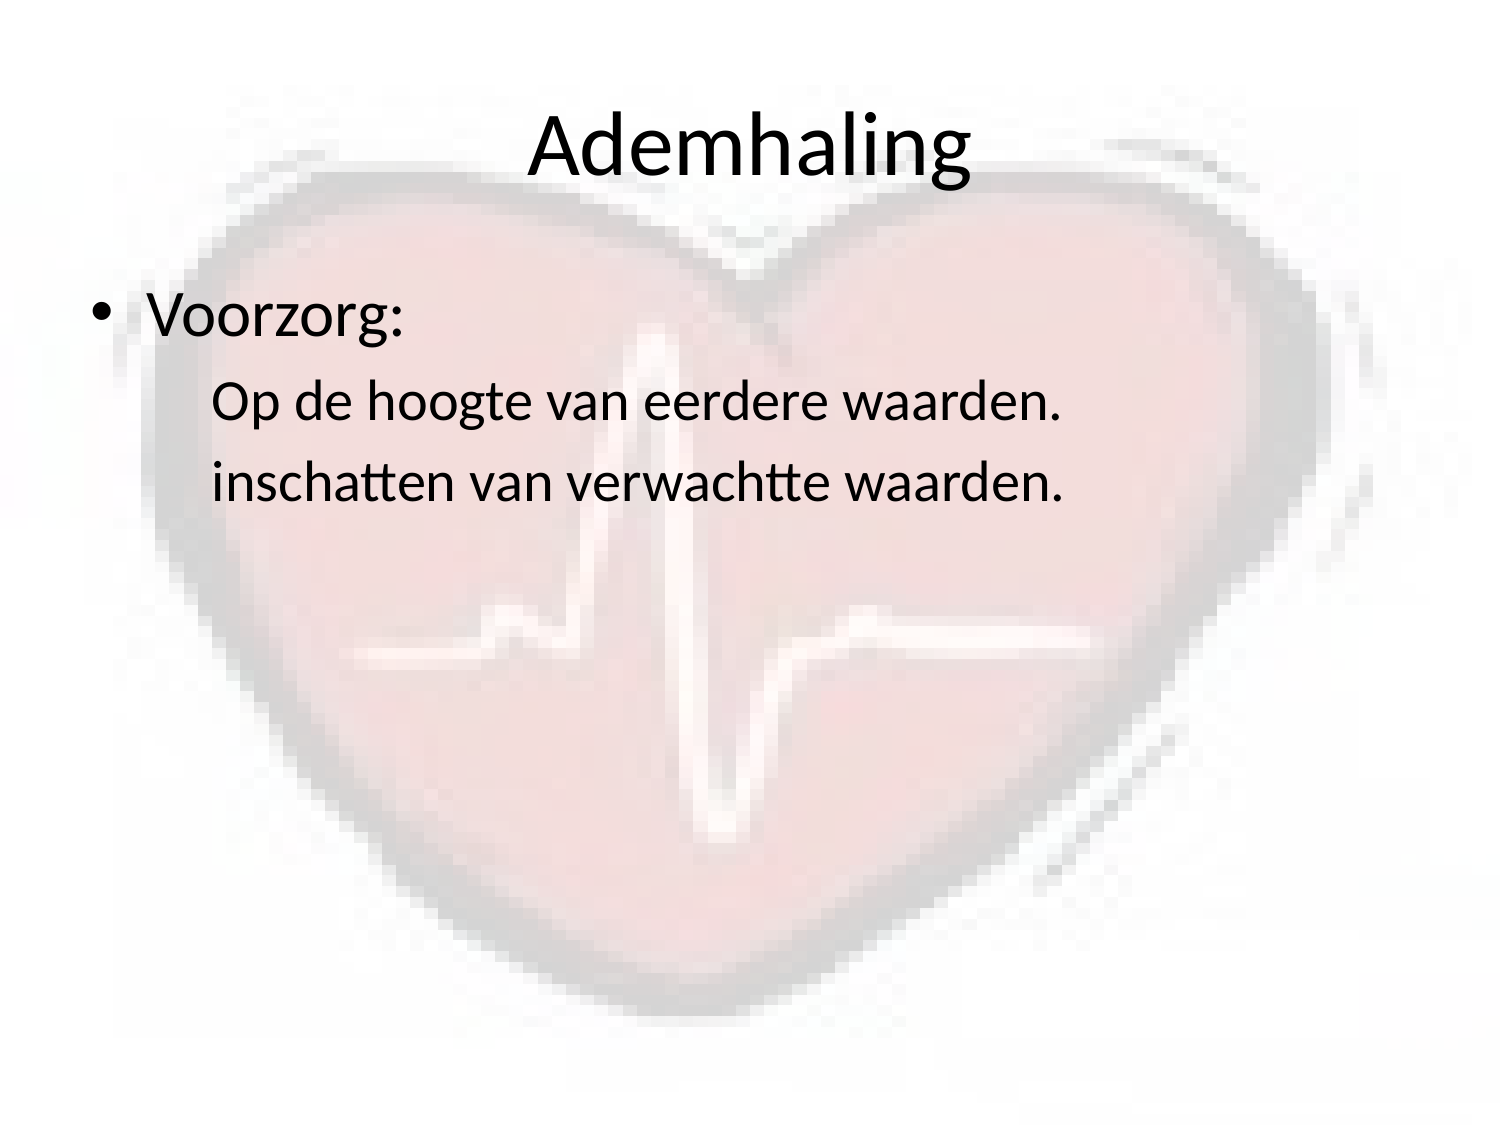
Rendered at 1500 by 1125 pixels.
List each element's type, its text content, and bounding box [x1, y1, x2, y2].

title Ademhaling [75, 45, 1425, 233]
list Voorzorg: Op de hoogte van eerdere waarden. inschatten van verwachtte waarden. [75, 262, 1425, 1005]
